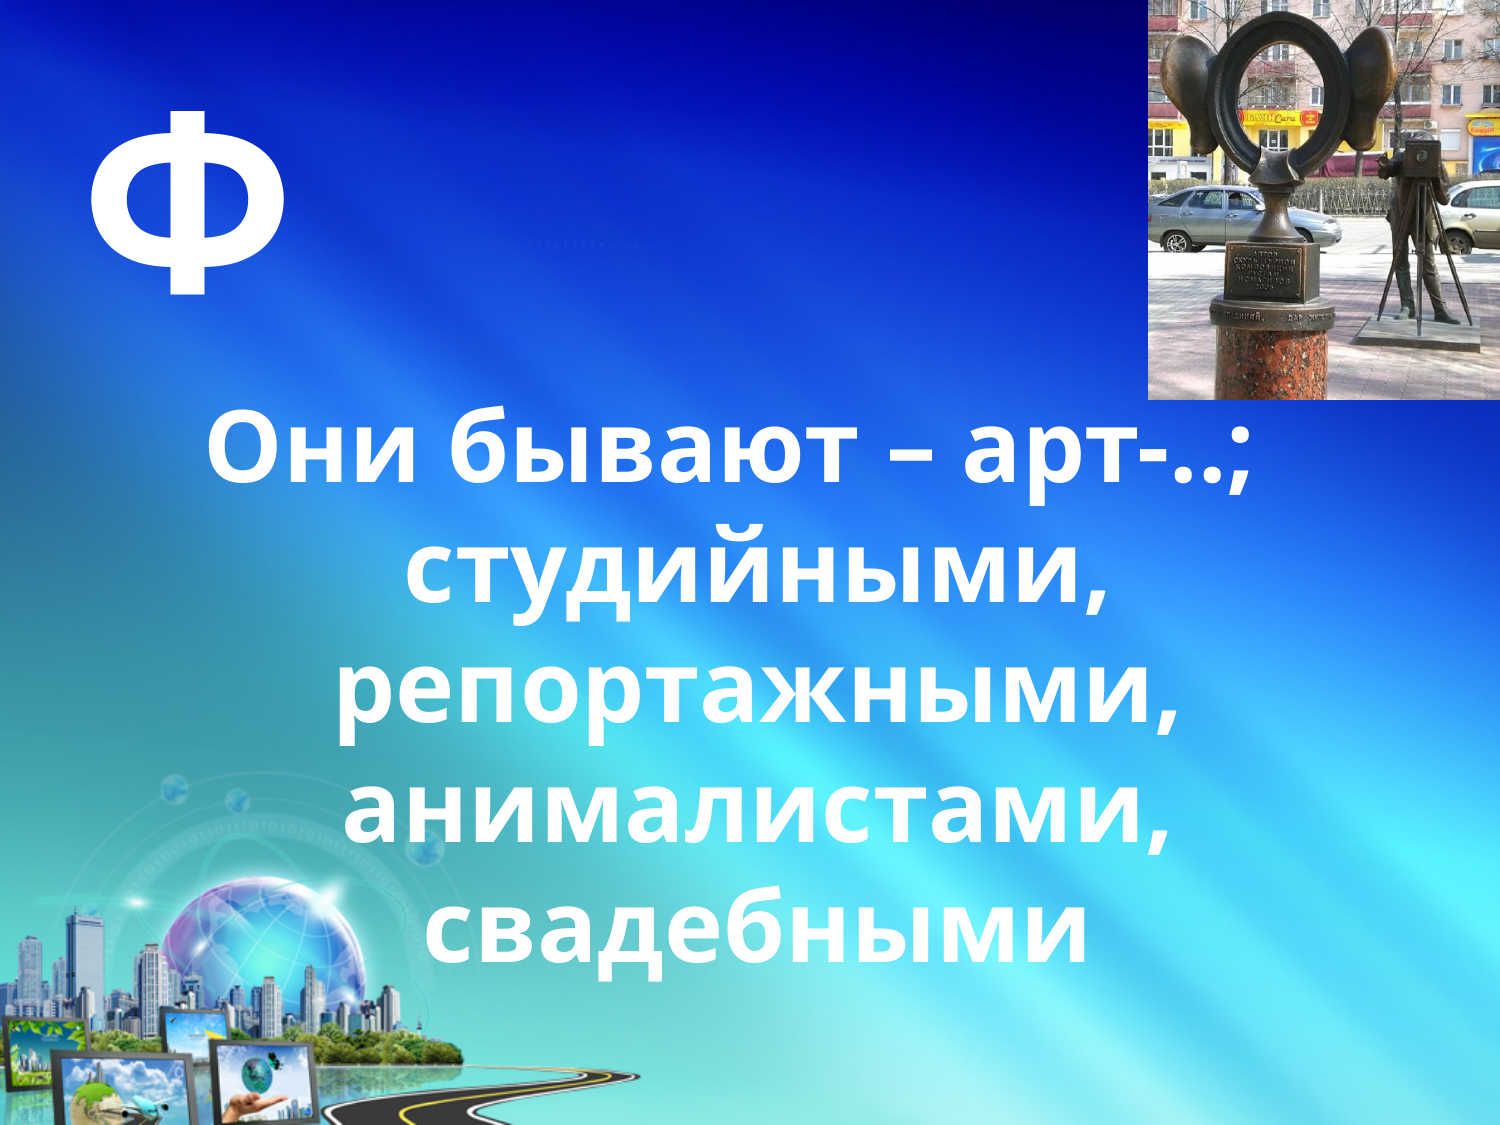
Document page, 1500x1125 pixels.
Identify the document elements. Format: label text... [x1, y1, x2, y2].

list Они бывают – арт-..; студийными, репортажными, анималистами, свадебными [35, 375, 1425, 1005]
picture [0, 0, 1500, 1125]
text_box Ф [58, 35, 317, 350]
